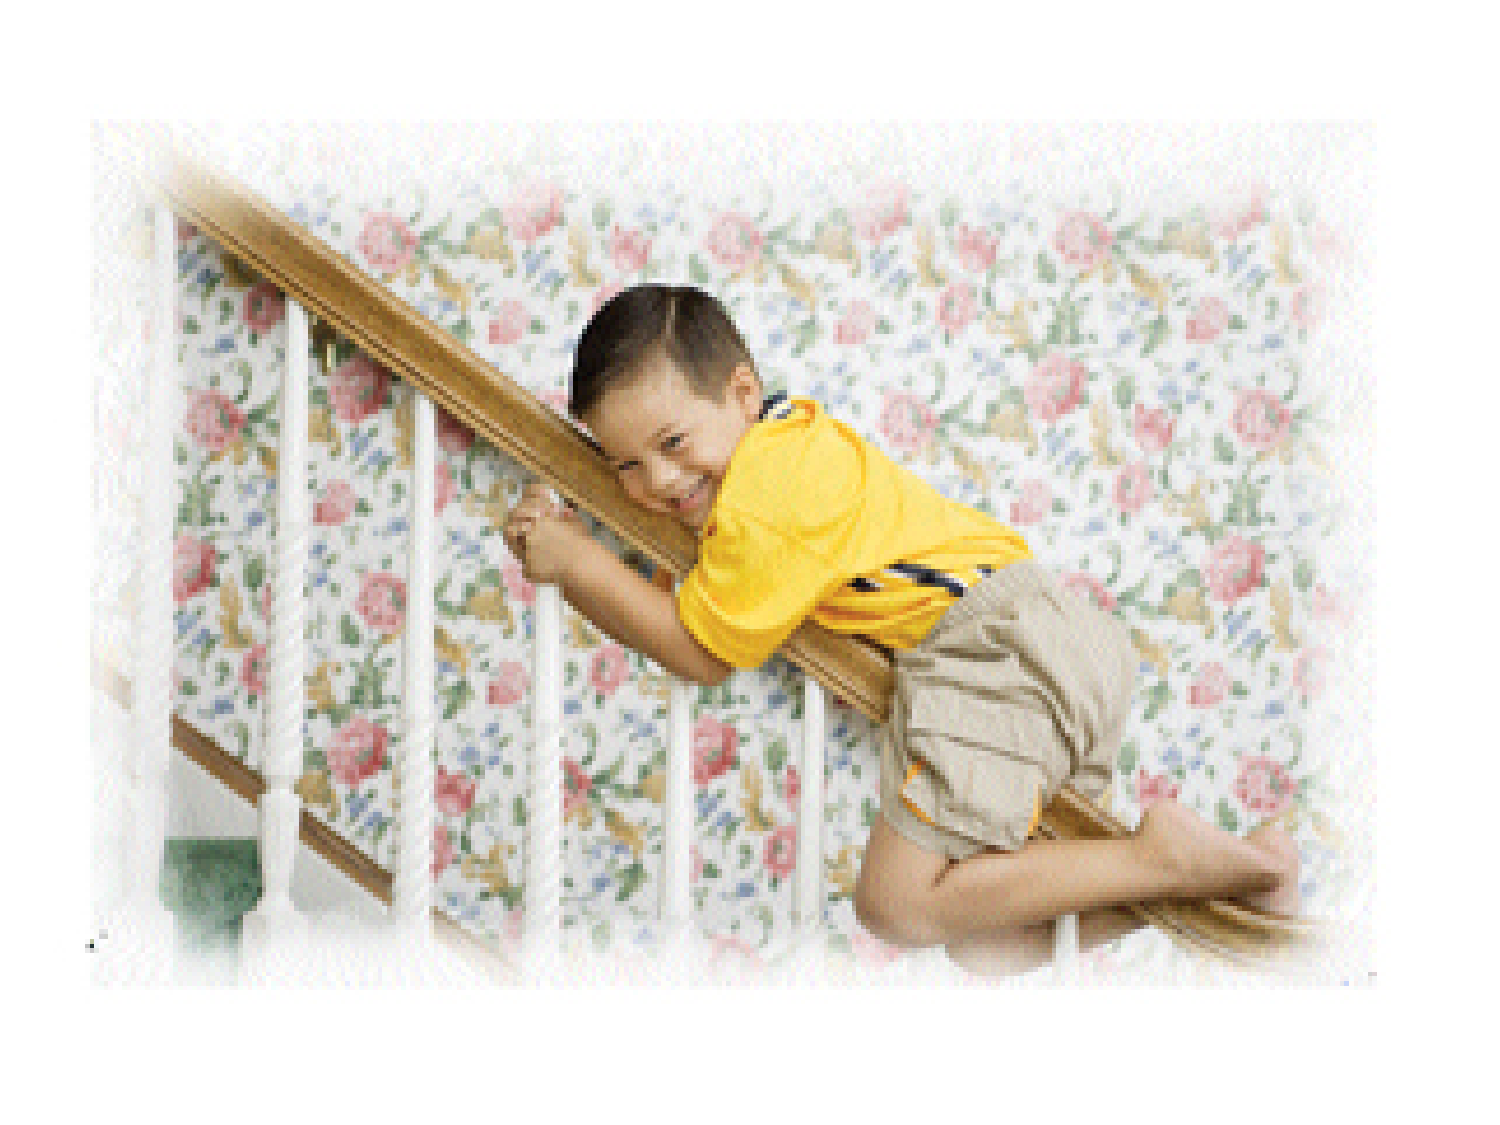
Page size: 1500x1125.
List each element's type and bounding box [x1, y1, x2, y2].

picture [52, 30, 1448, 1095]
